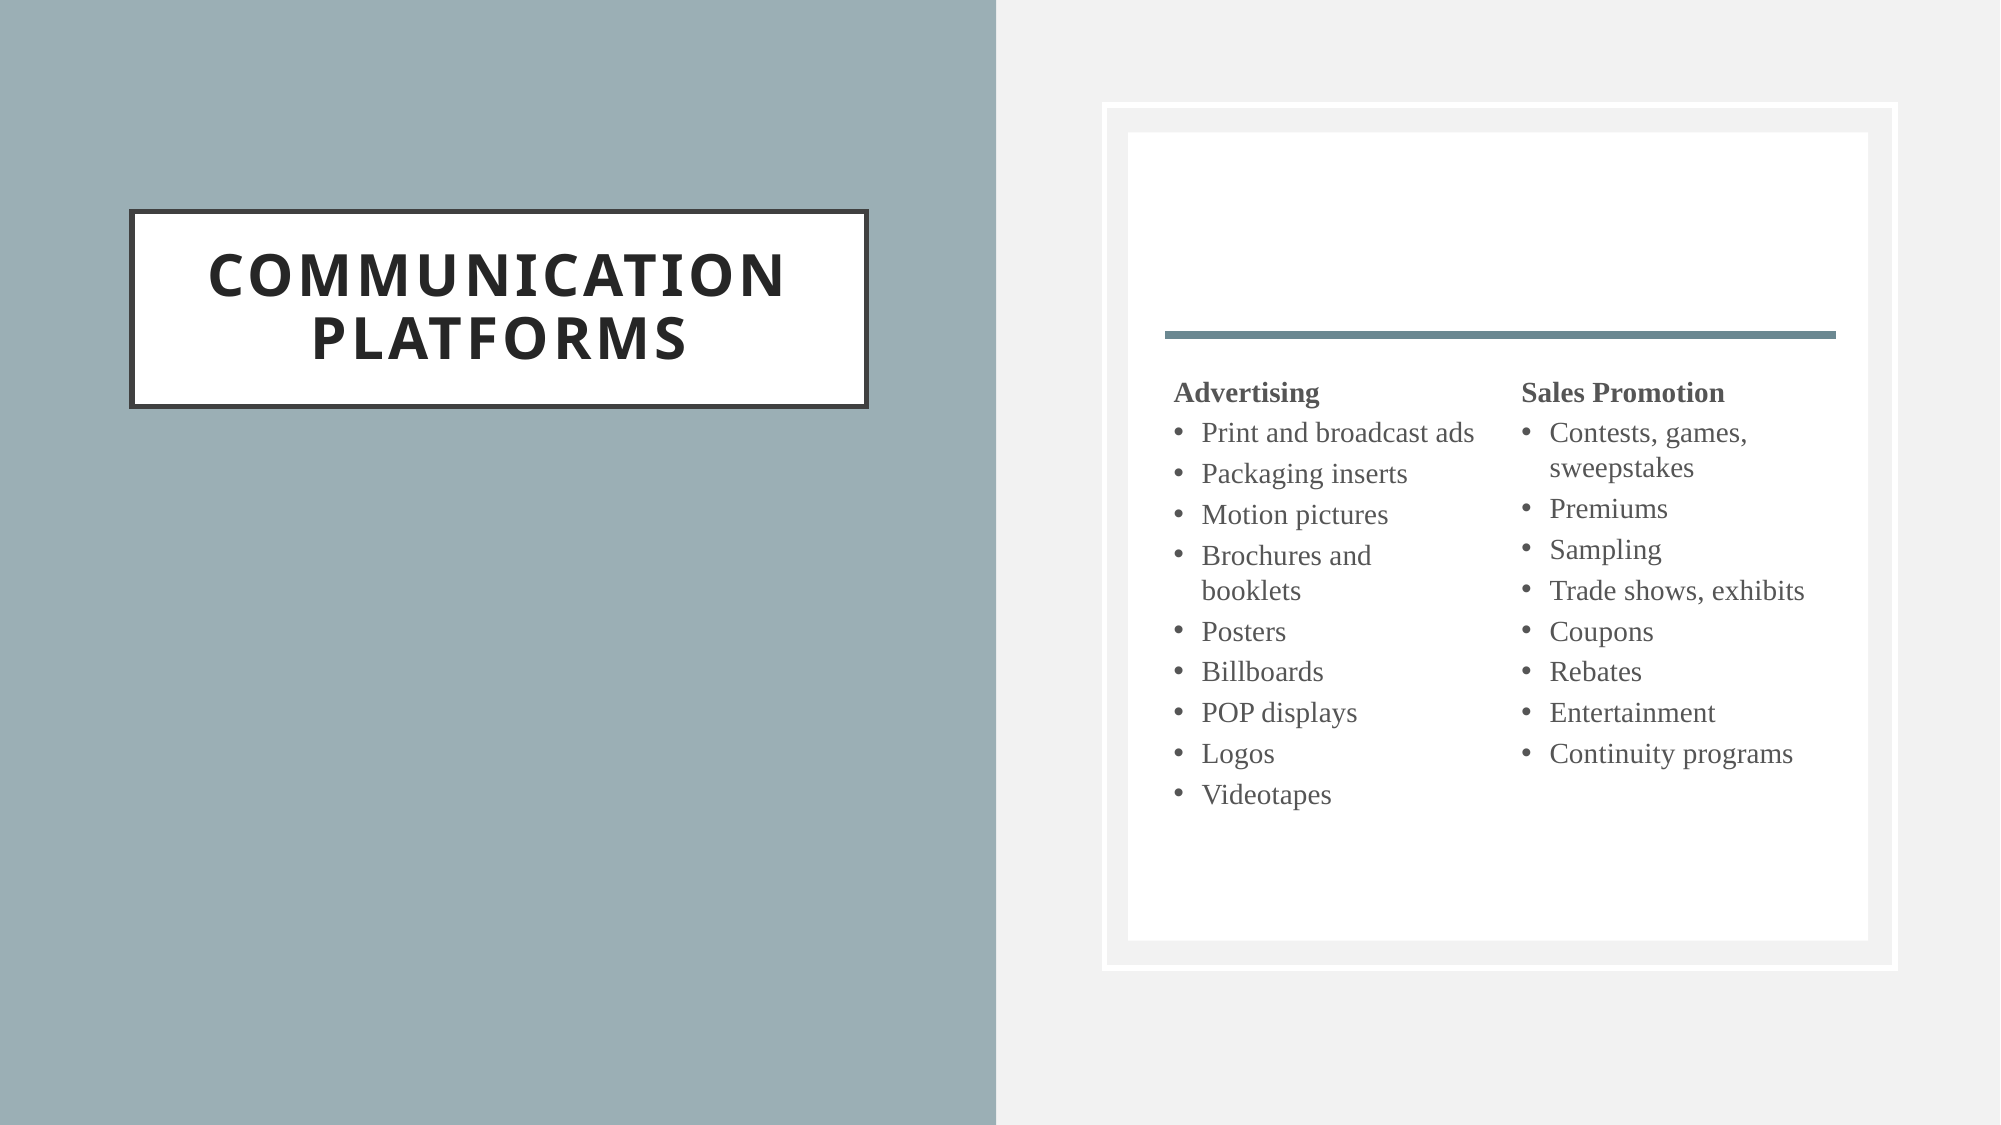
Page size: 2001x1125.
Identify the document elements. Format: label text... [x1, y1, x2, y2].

text_box Advertising Print and broadcast ads Packaging inserts Motion pictures Brochures and booklets Posters Billboards POP displays Logos Videotapes [1158, 365, 1494, 742]
text_box [0, 0, 997, 1125]
text_box [1127, 131, 1869, 942]
text_box Sales Promotion Contests, games, sweepstakes Premiums Sampling Trade shows, exhibits Coupons Rebates Entertainment Continuity programs [1506, 365, 1842, 742]
title Communication Platforms [129, 209, 869, 409]
text_box [1103, 104, 1896, 969]
text_box [391, 228, 1567, 291]
text_box [1165, 331, 1836, 339]
